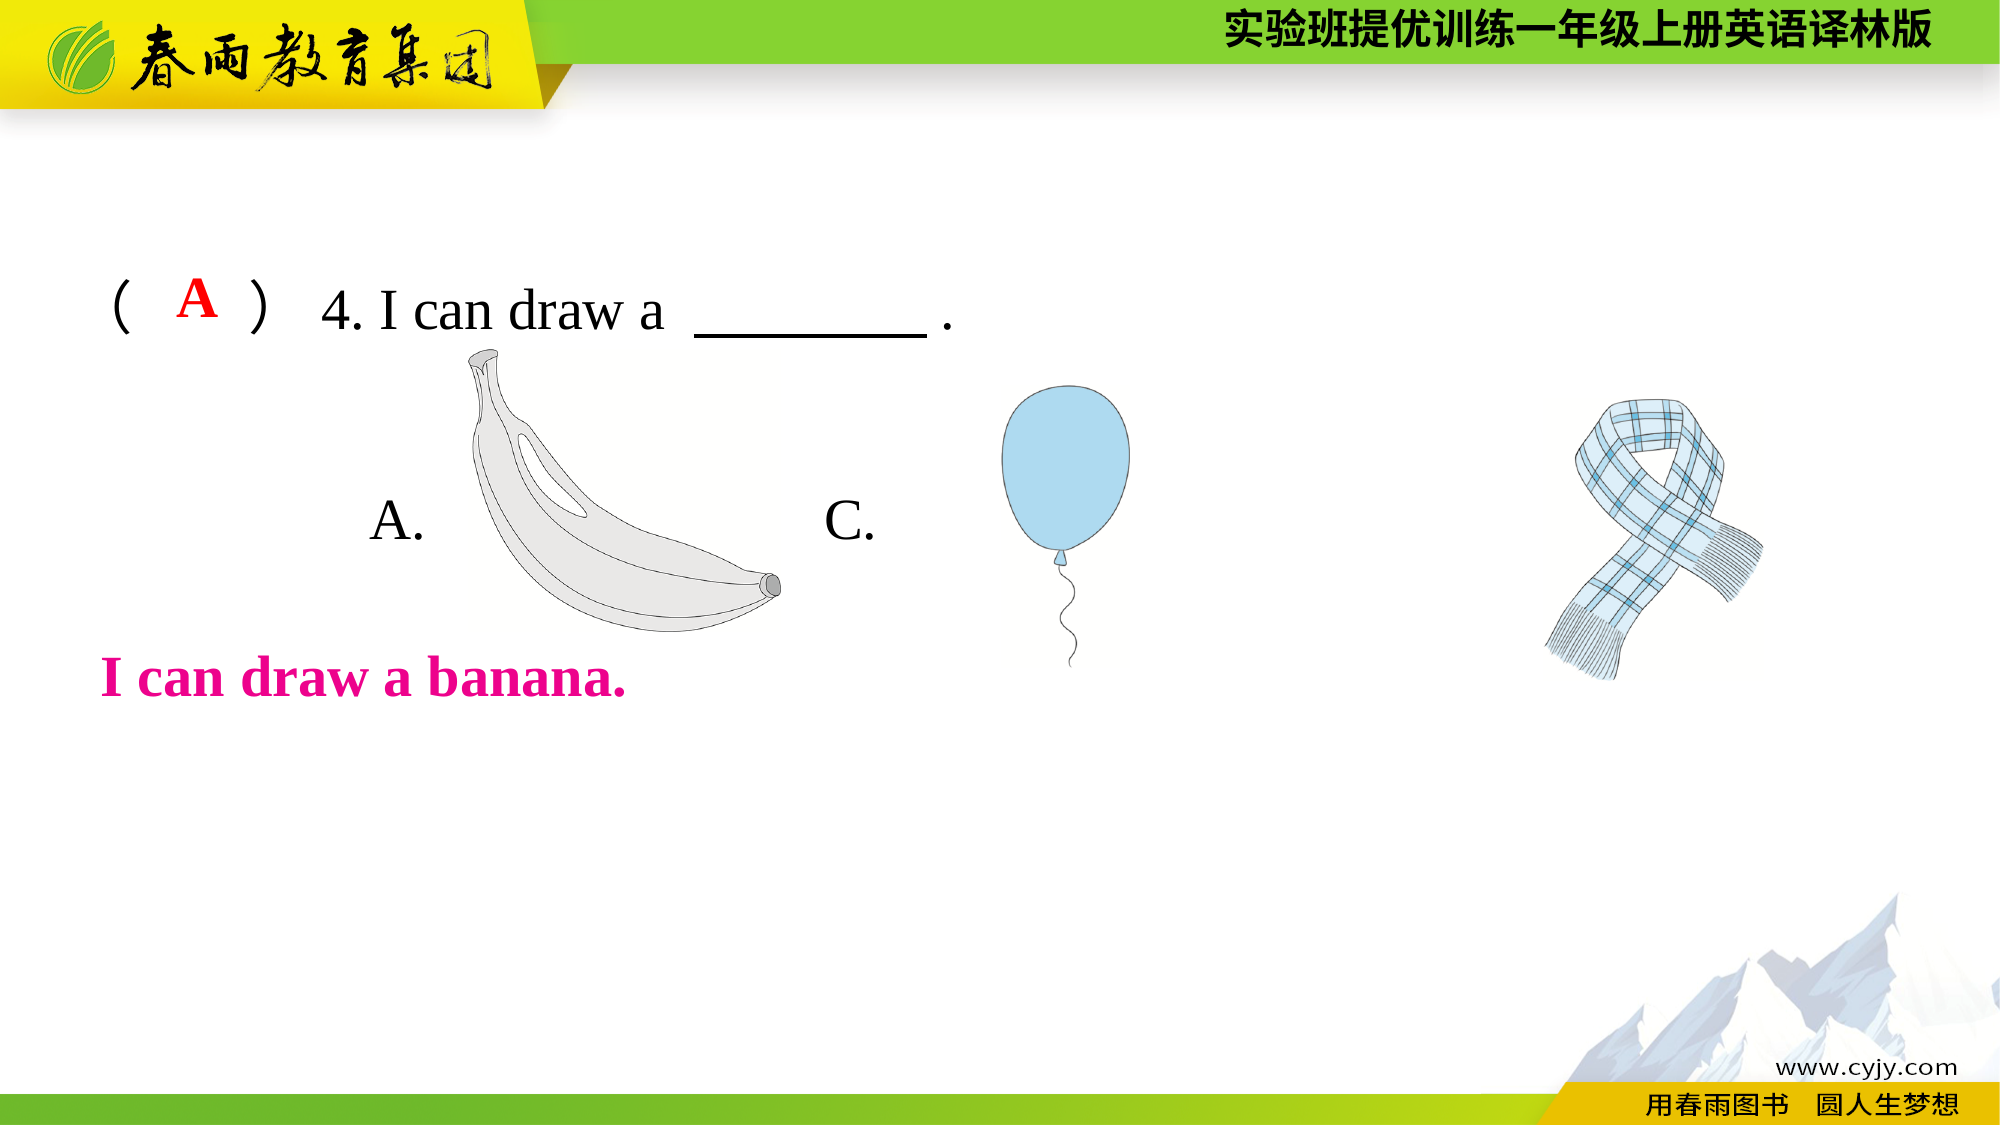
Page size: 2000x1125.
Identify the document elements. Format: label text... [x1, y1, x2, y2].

picture [0, 0, 2000, 1125]
text_box A [161, 252, 234, 337]
text_box I can draw a banana. [85, 630, 643, 715]
list （ ）4. I can draw a . A. B. C. [59, 228, 1944, 562]
